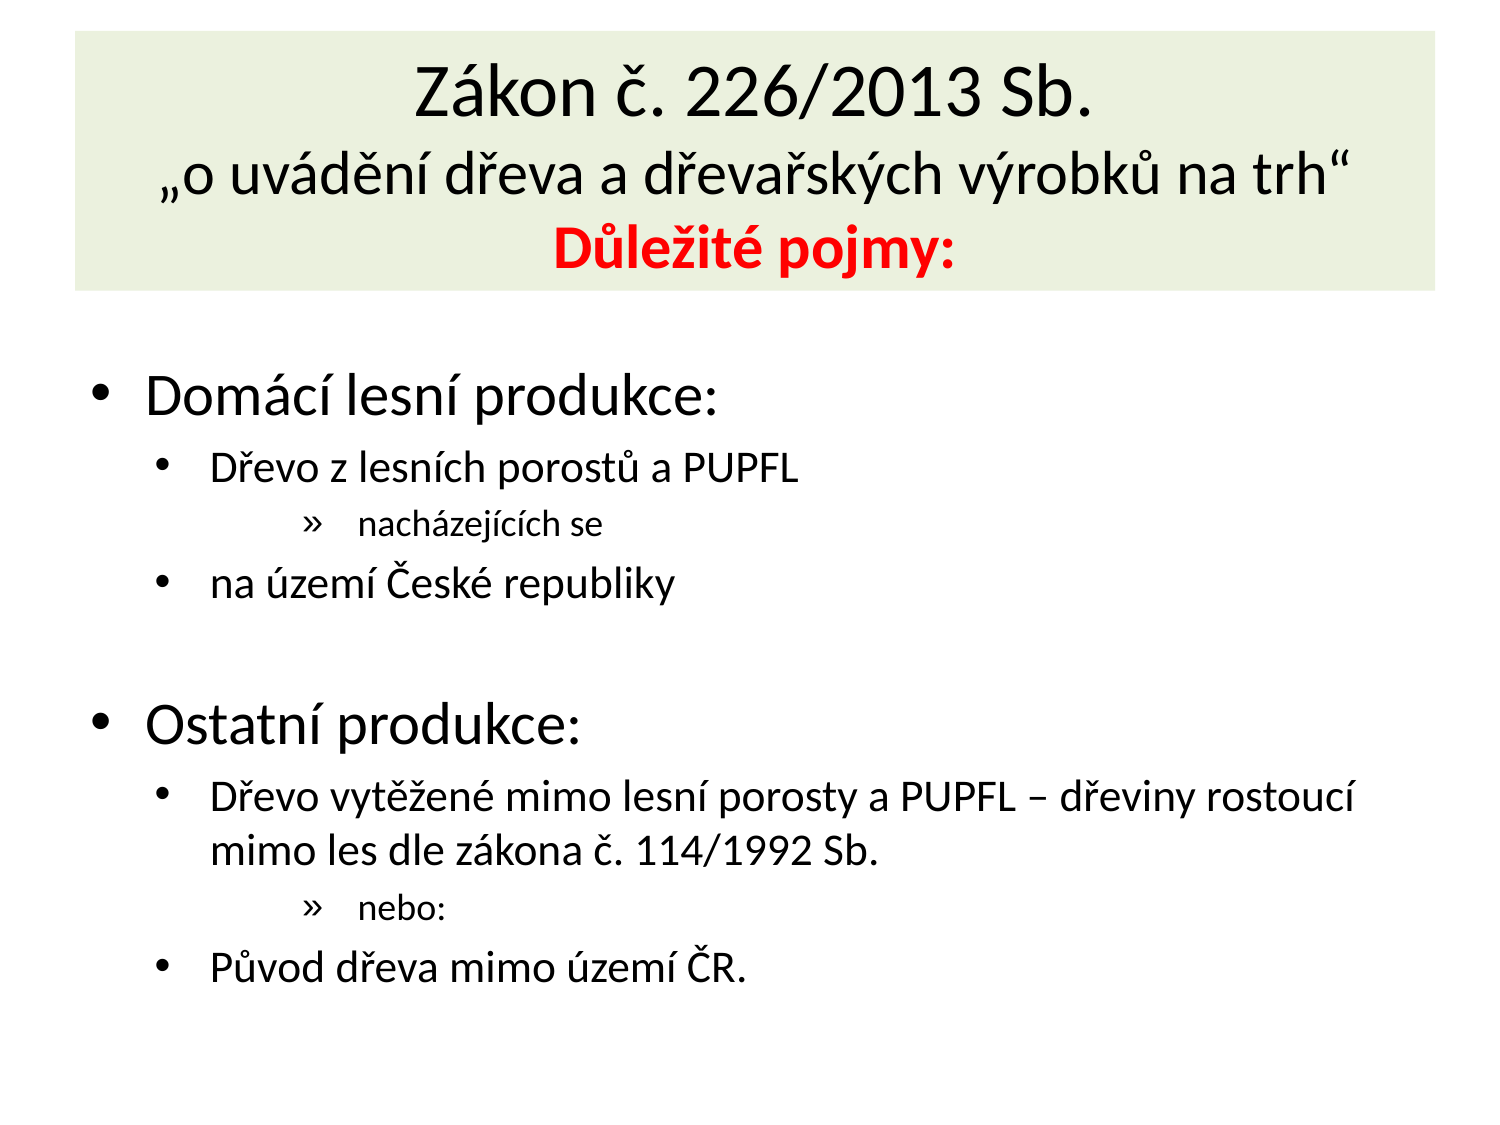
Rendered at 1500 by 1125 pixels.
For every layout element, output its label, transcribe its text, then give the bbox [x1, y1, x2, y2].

title Zákon č. 226/2013 Sb. „o uvádění dřeva a dřevařských výrobků na trh“ Důležité pojmy: [75, 30, 1436, 291]
list Domácí lesní produkce: Dřevo z lesních porostů a PUPFL nacházejících se na území České republiky Ostatní produkce: Dřevo vytěžené mimo lesní porosty a PUPFL – dřeviny rostoucí mimo les dle zákona č. 114/1992 Sb. nebo: Původ dřeva mimo území ČR. [75, 262, 1425, 1005]
